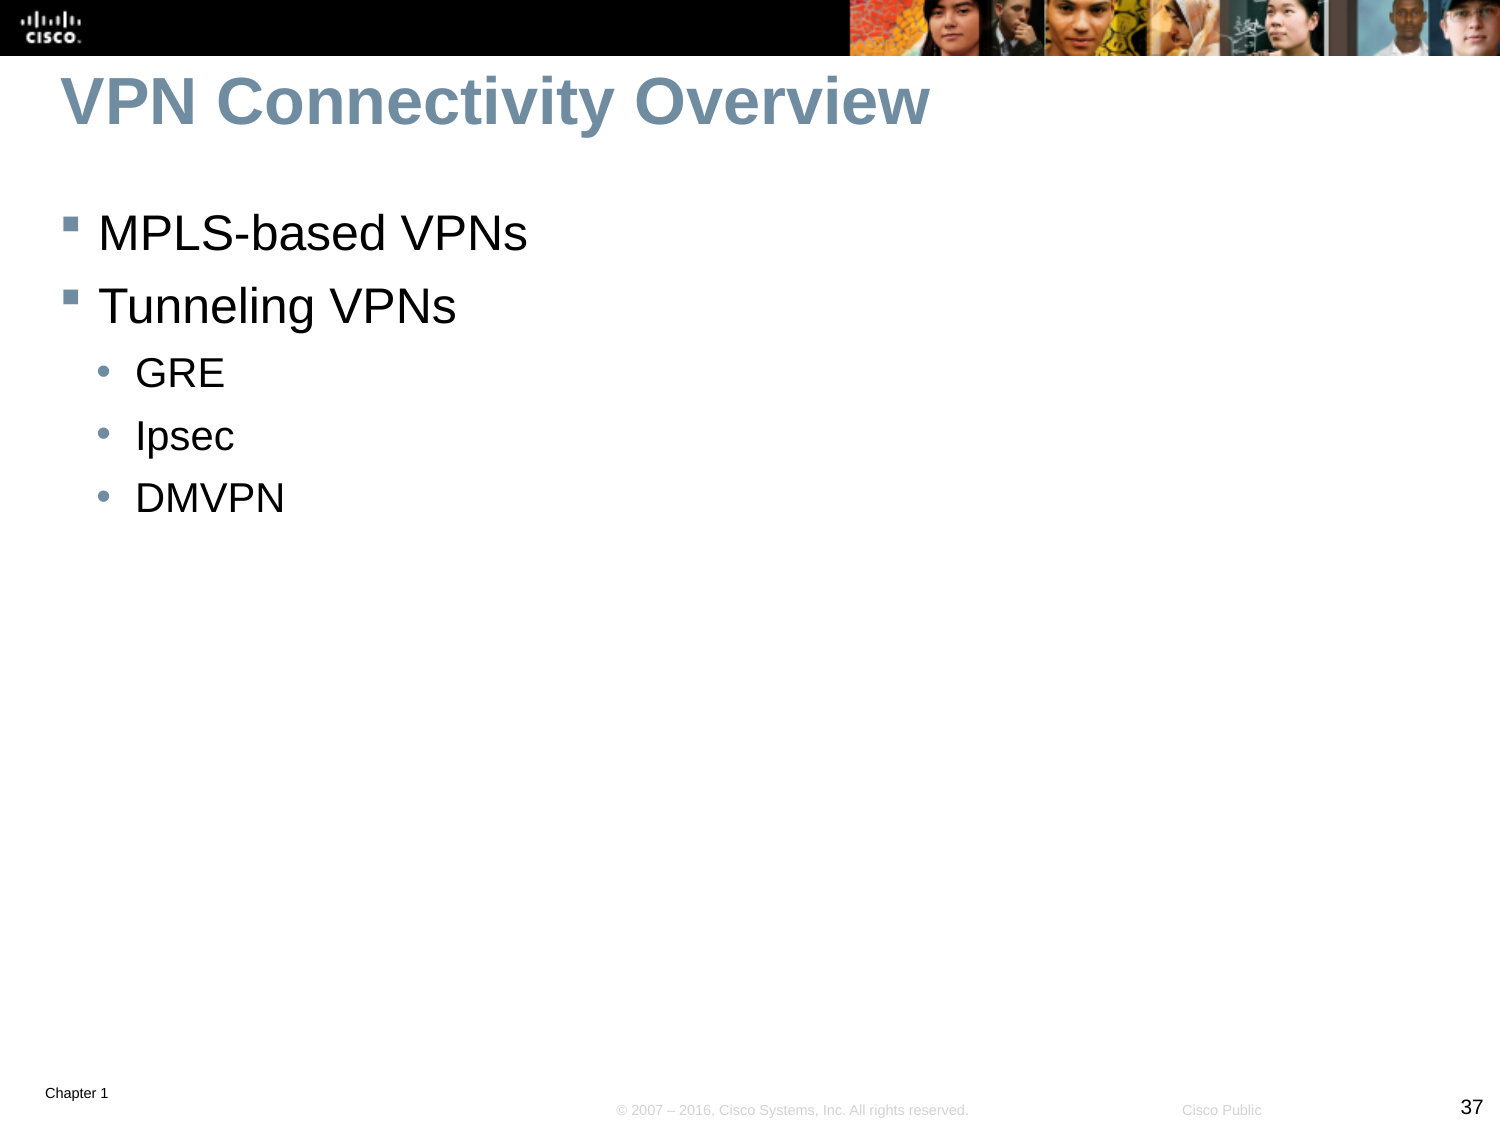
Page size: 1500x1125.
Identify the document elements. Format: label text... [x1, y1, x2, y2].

title VPN Connectivity Overview [45, 59, 1444, 182]
picture [0, 0, 1500, 56]
list MPLS-based VPNs Tunneling VPNs GRE Ipsec DMVPN [45, 193, 1444, 1037]
